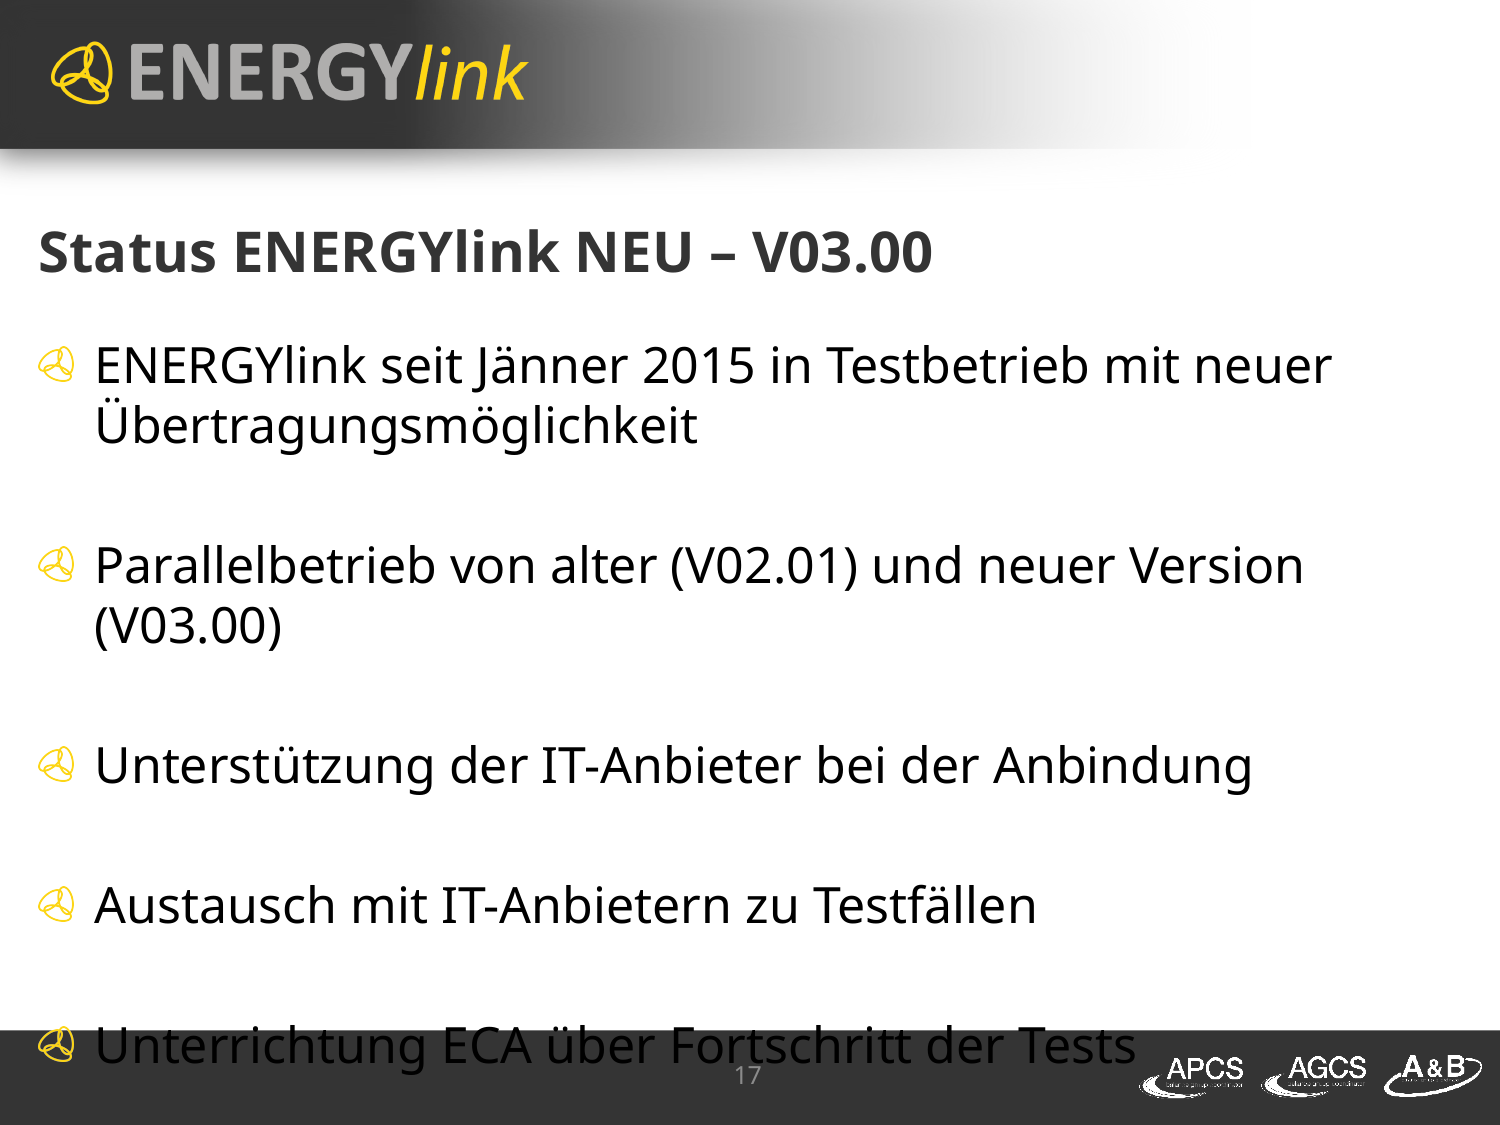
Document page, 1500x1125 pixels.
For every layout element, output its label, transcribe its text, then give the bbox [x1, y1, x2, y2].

picture [38, 1026, 74, 1062]
slide_number 17 [572, 1046, 923, 1107]
list ENERGYlink seit Jänner 2015 in Testbetrieb mit neuer Übertragungsmöglichkeit Parallelbetrieb von alter (V02.01) und neuer Version (V03.00) Unterstützung der IT-Anbieter bei der Anbindung Austausch mit IT-Anbietern zu Testfällen Unterrichtung ECA über Fortschritt der Tests [23, 326, 1468, 1005]
picture [38, 746, 74, 782]
picture [0, 0, 1329, 231]
picture [38, 886, 74, 922]
picture [1261, 1056, 1366, 1098]
picture [1139, 1057, 1243, 1099]
picture [38, 346, 74, 382]
title Status ENERGYlink NEU – V03.00 [23, 184, 1468, 316]
picture [1384, 1055, 1482, 1097]
picture [38, 546, 74, 582]
